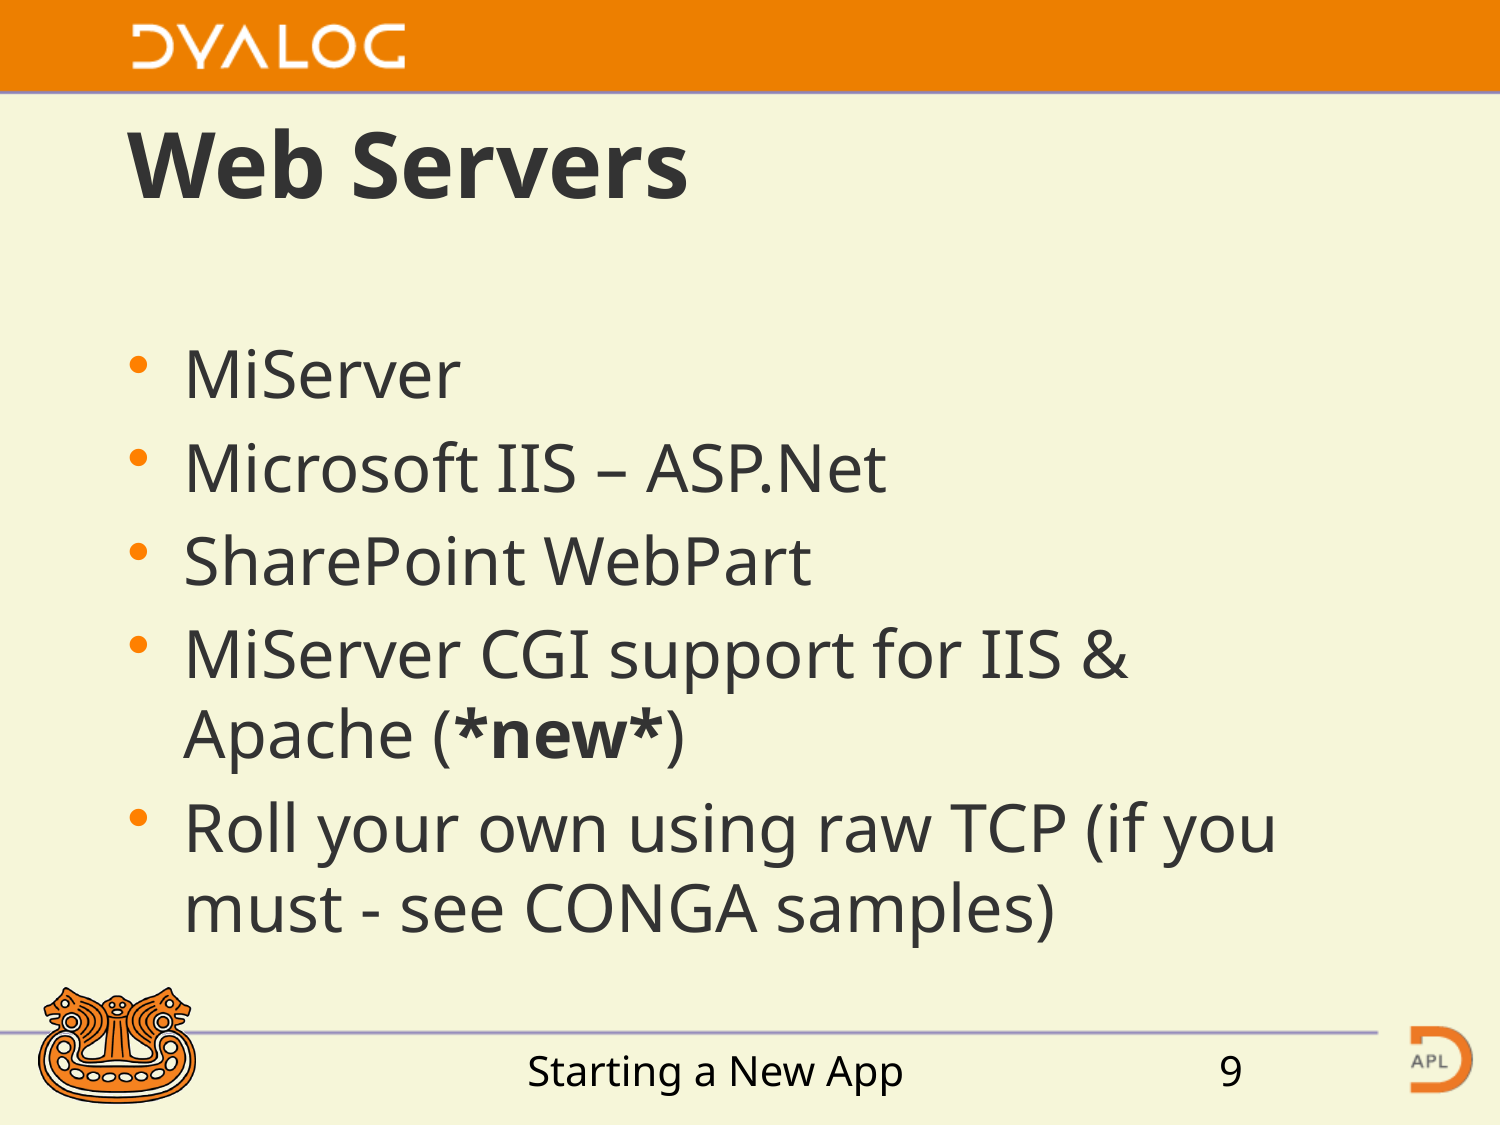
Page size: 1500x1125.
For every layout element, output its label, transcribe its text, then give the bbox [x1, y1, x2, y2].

title Web Servers [112, 99, 1388, 288]
picture [0, 0, 1500, 1125]
slide_number [112, 1037, 425, 1113]
footer Starting a New App [512, 1037, 988, 1113]
slide_number 9 [1074, 1037, 1388, 1113]
list MiServer Microsoft IIS – ASP.Net SharePoint WebPart MiServer CGI support for IIS & Apache (*new*) Roll your own using raw TCP (if you must - see CONGA samples) [112, 324, 1388, 1000]
